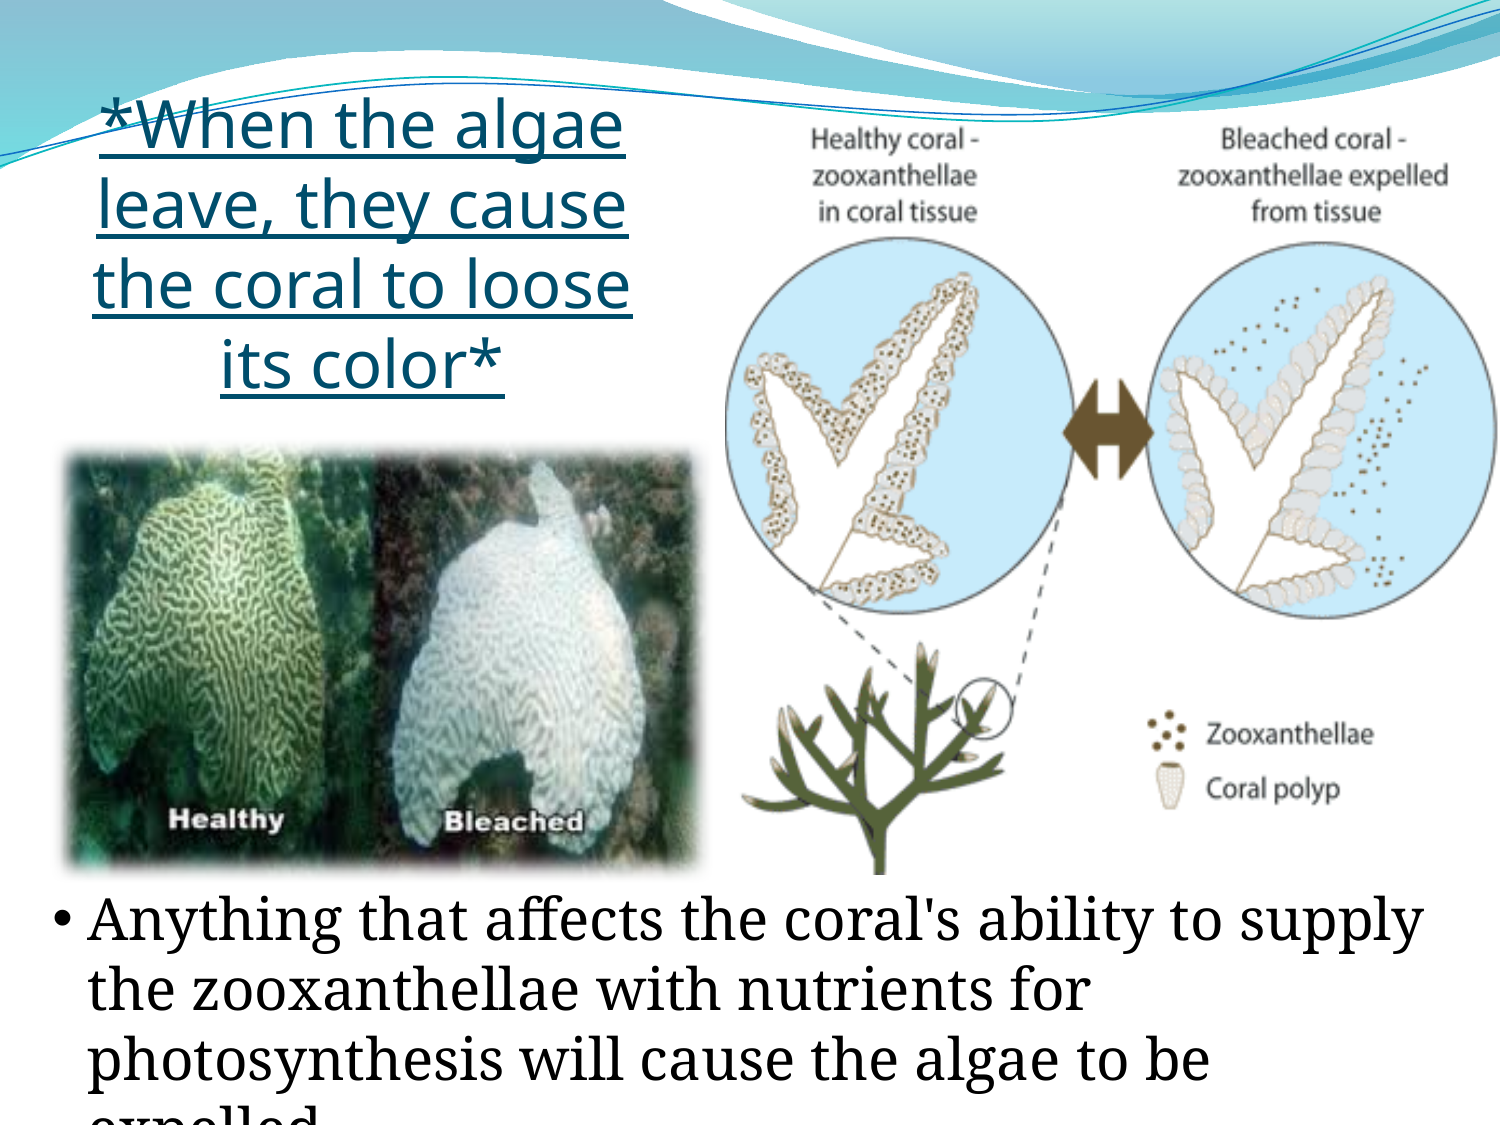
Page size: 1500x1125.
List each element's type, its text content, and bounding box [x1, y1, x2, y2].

text_box Anything that affects the coral's ability to supply the zooxanthellae with nutrients for photosynthesis will cause the algae to be expelled. [37, 874, 1463, 1125]
picture [49, 437, 713, 885]
picture [724, 124, 1500, 876]
text_box *When the algae leave, they cause the coral to loose its color* [50, 74, 675, 437]
